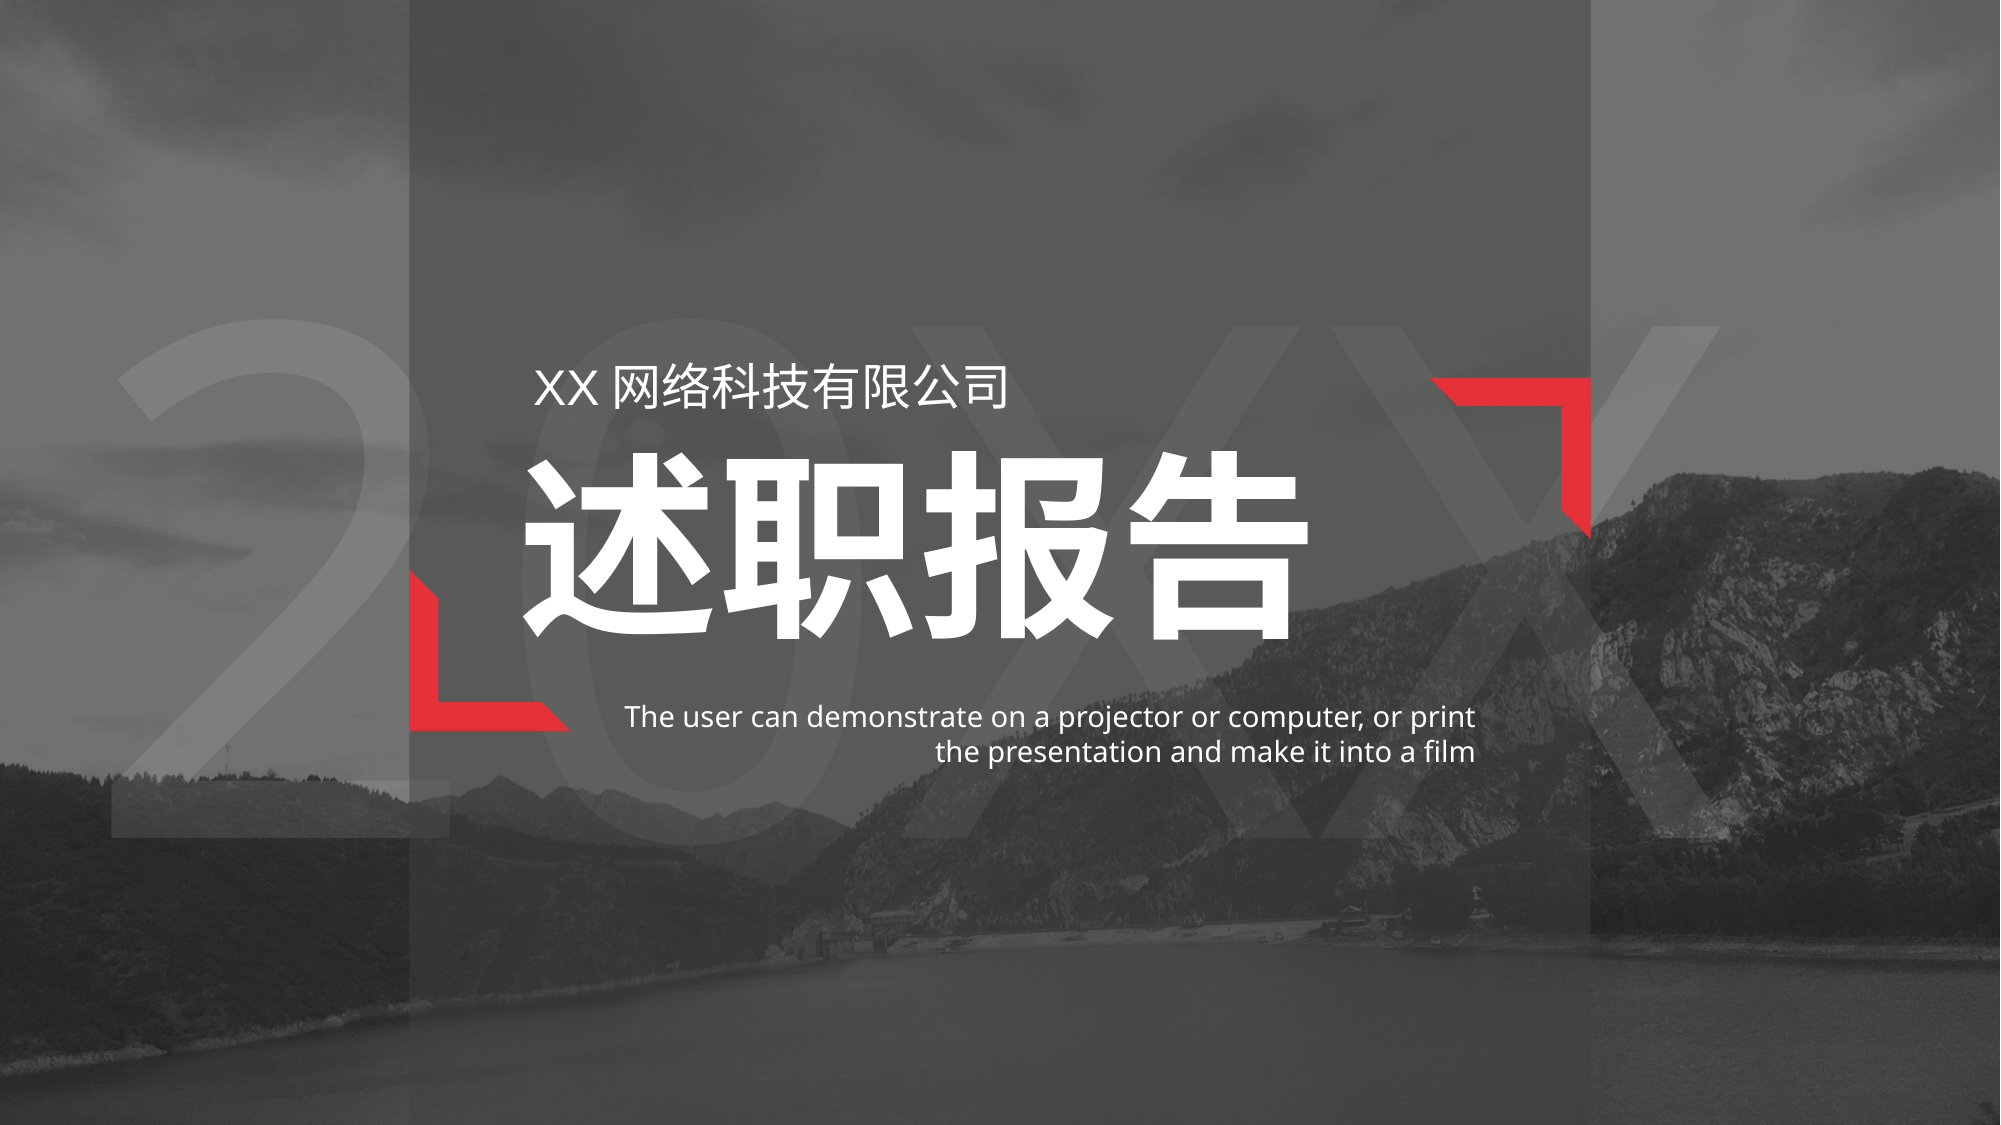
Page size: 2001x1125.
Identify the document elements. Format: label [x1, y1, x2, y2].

text_box [409, 377, 1591, 731]
picture [0, 0, 2000, 1125]
